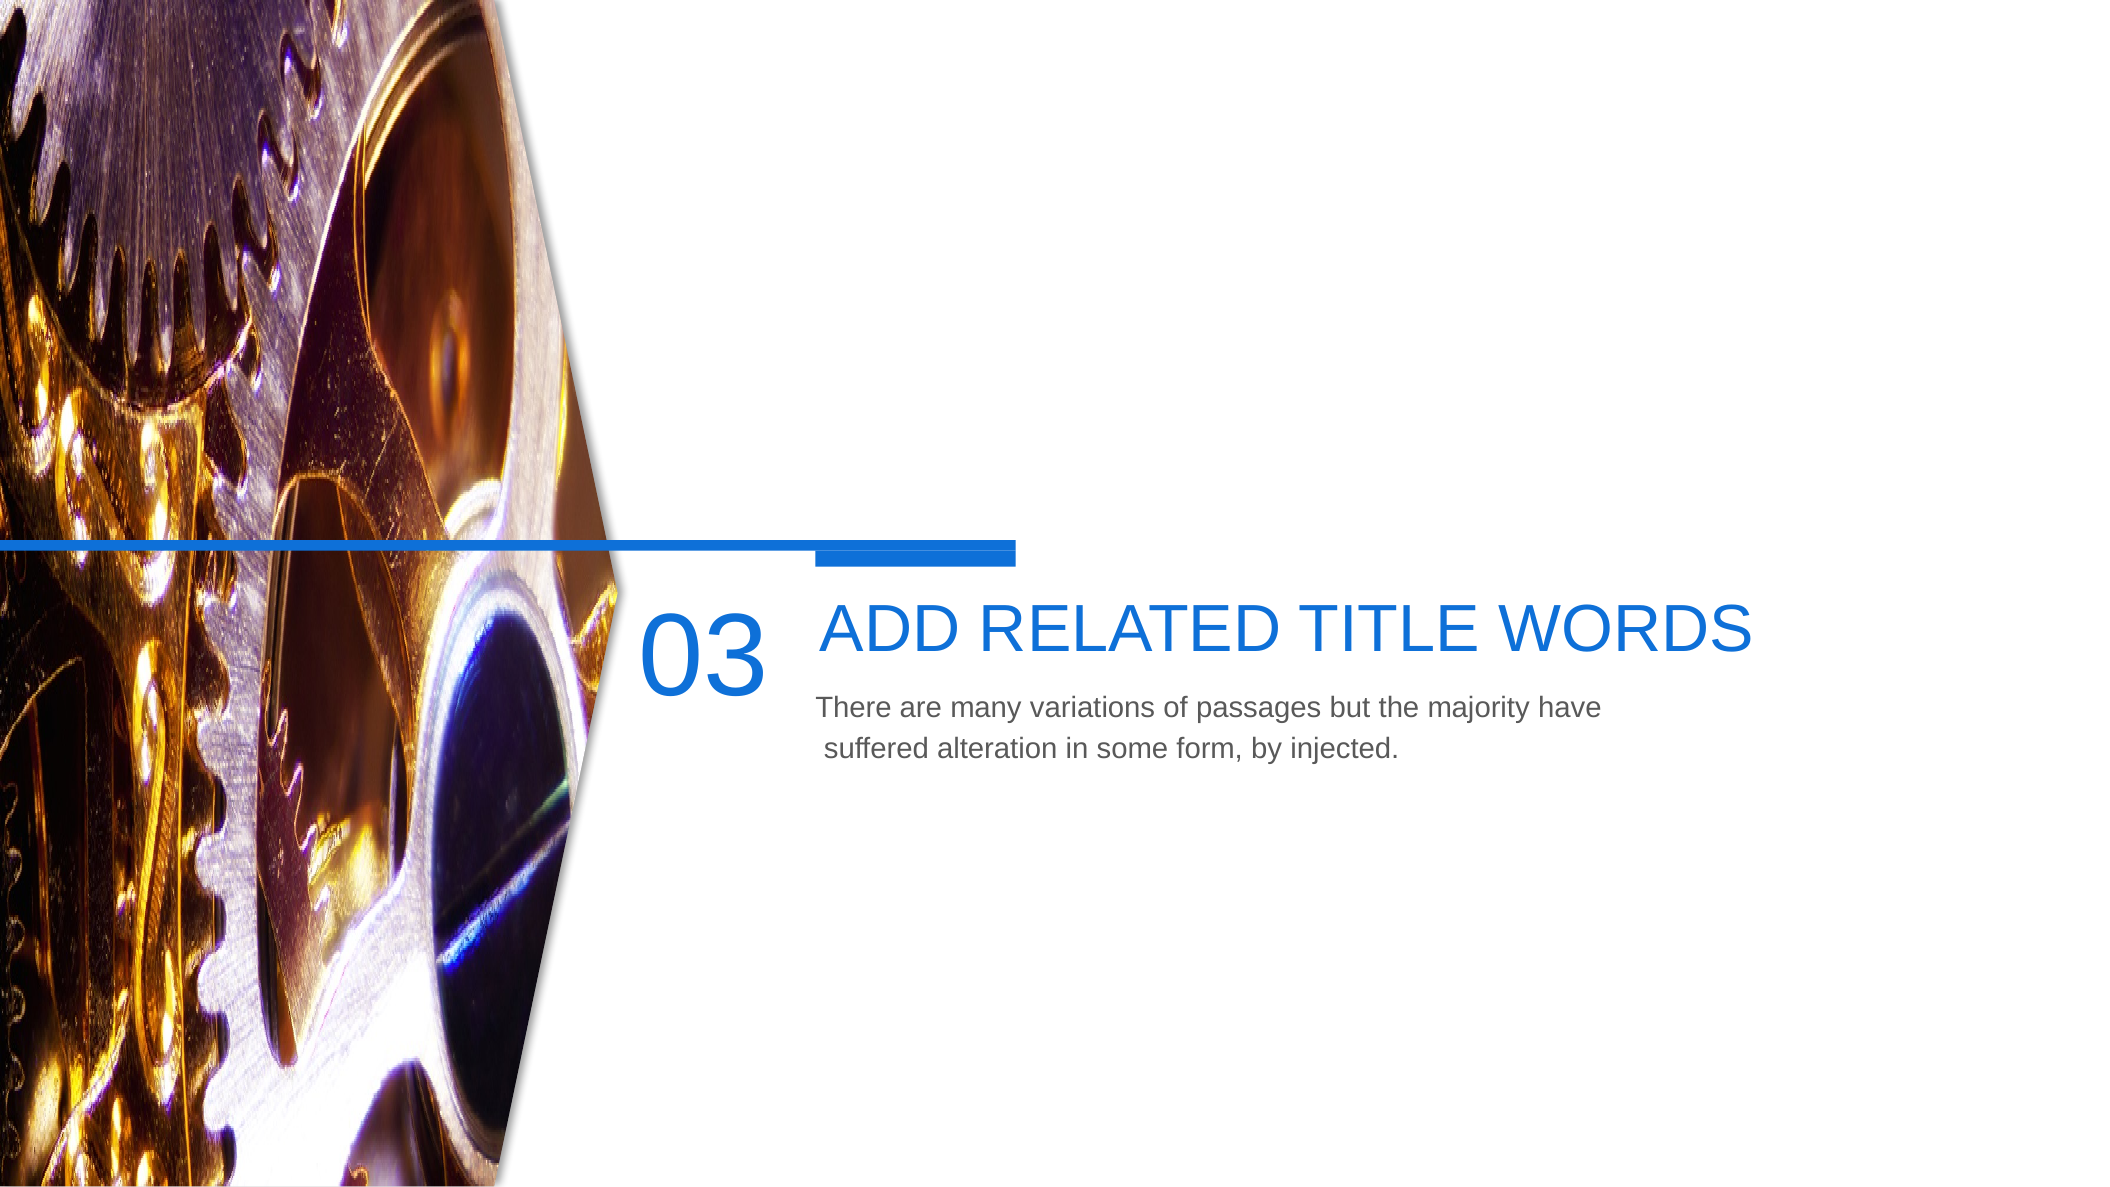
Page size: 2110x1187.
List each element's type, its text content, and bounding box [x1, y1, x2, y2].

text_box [0, 539, 1016, 567]
text_box ADD RELATED TITLE WORDS [819, 584, 1756, 665]
text_box 03 [617, 570, 789, 726]
text_box [0, 0, 608, 539]
text_box There are many variations of passages but the majority have suffered alteration in some form, by injected. [815, 688, 1610, 765]
text_box [0, 567, 617, 1187]
